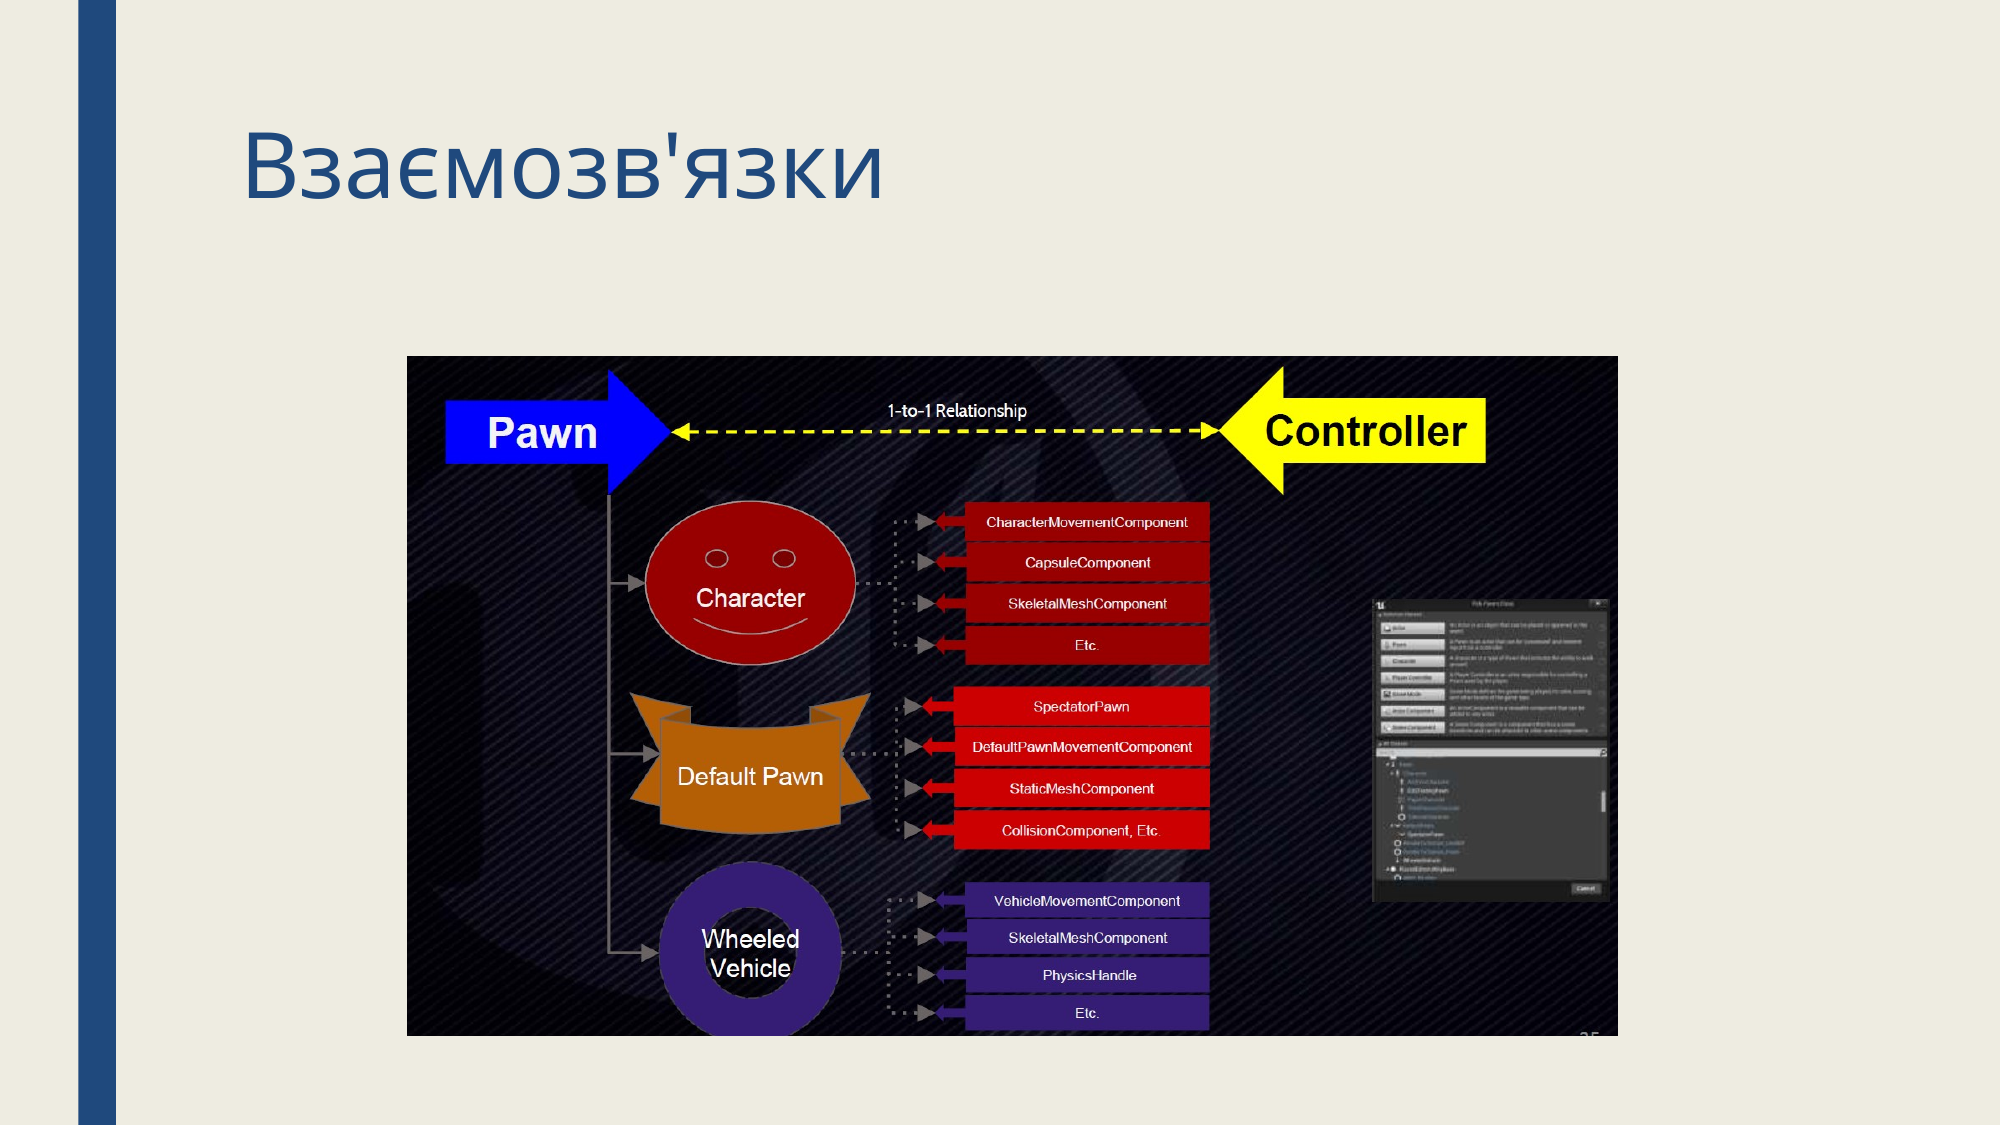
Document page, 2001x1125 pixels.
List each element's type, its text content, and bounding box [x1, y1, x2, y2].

title Взаємозв'язки [225, 112, 1800, 357]
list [407, 356, 1618, 1036]
